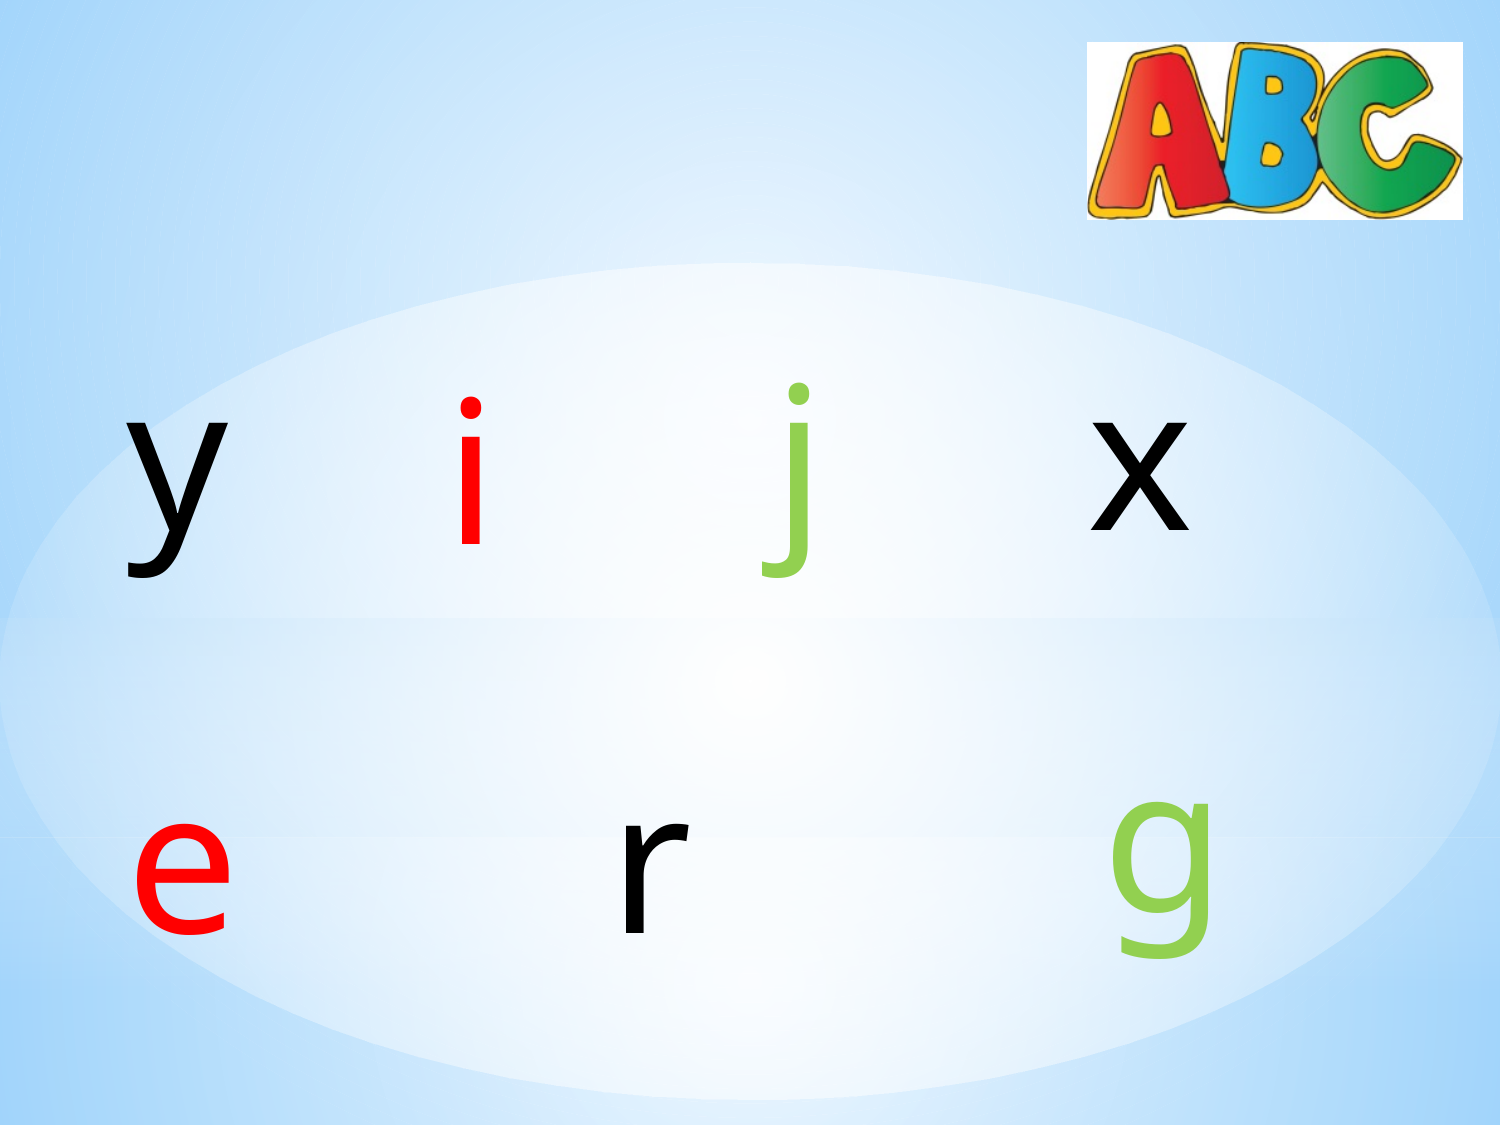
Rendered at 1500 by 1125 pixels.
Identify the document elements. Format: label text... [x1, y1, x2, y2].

text_box g [1087, 704, 1271, 959]
text_box i [430, 337, 626, 592]
picture [1087, 42, 1464, 220]
text_box j [758, 322, 1043, 578]
text_box e [112, 726, 296, 982]
text_box x [1072, 323, 1286, 578]
text_box y [112, 322, 278, 578]
text_box r [595, 726, 773, 982]
